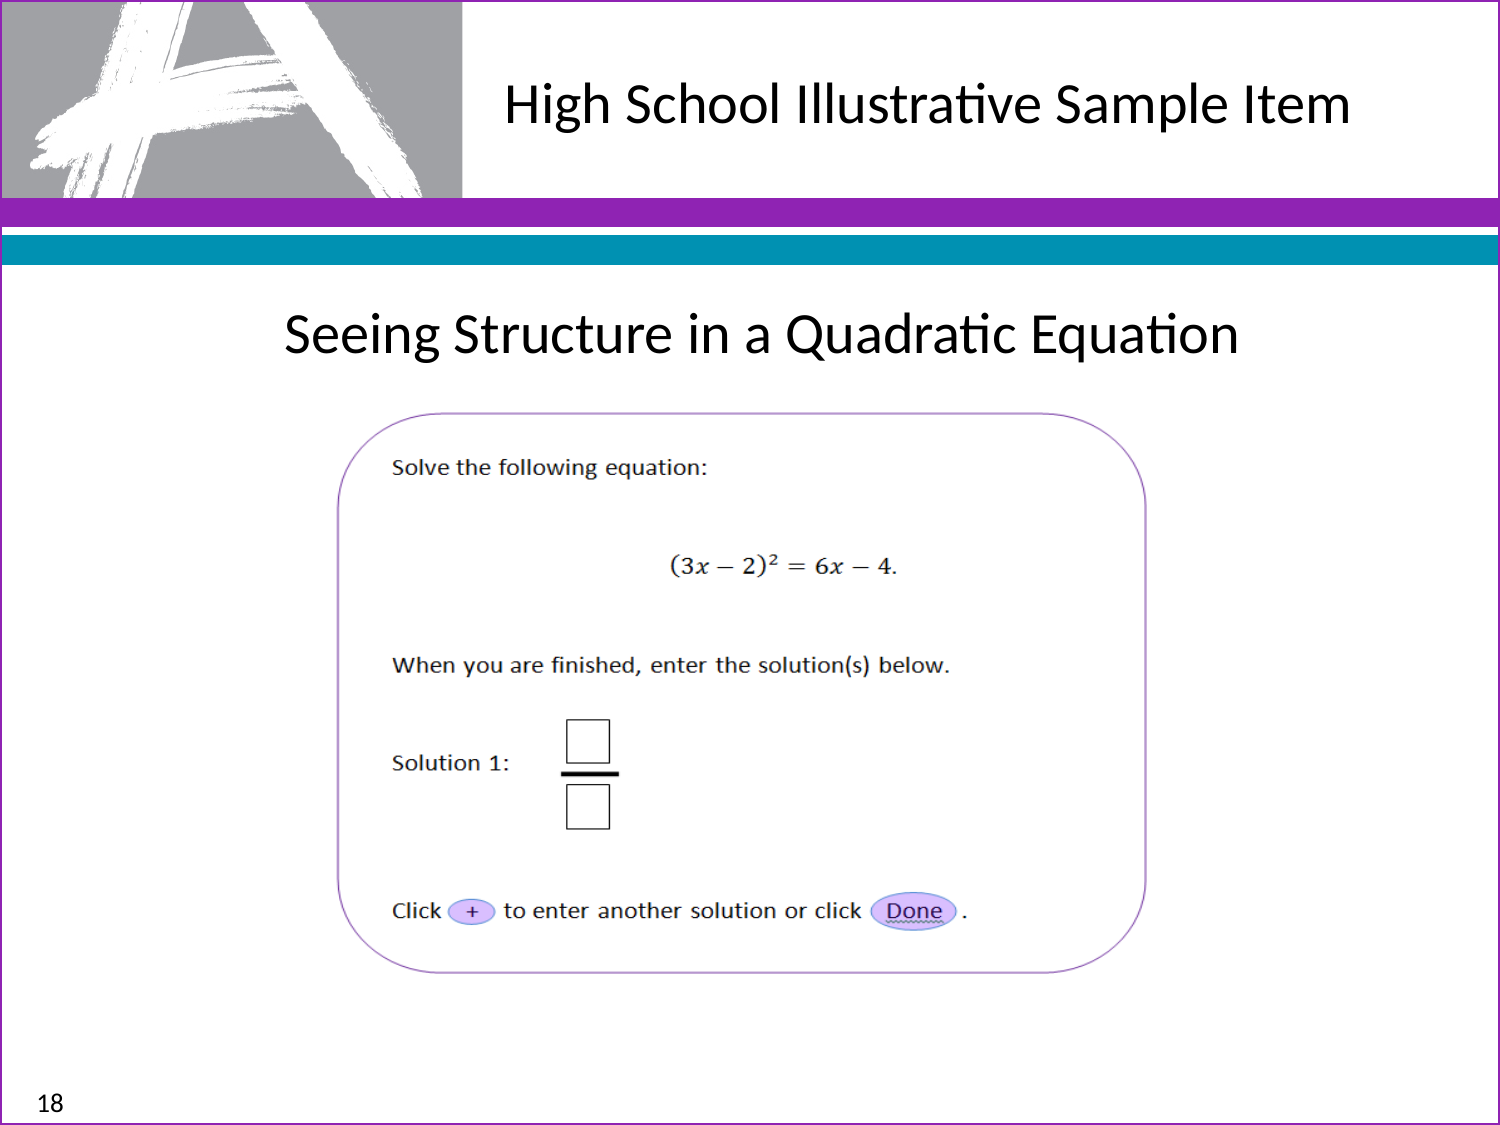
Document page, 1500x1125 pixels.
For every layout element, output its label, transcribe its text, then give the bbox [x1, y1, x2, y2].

slide_number 18 [0, 1077, 100, 1125]
picture [2, 2, 462, 198]
picture [318, 400, 1182, 984]
title High School Illustrative Sample Item [462, 0, 1500, 200]
list Seeing Structure in a Quadratic Equation [75, 287, 1450, 383]
